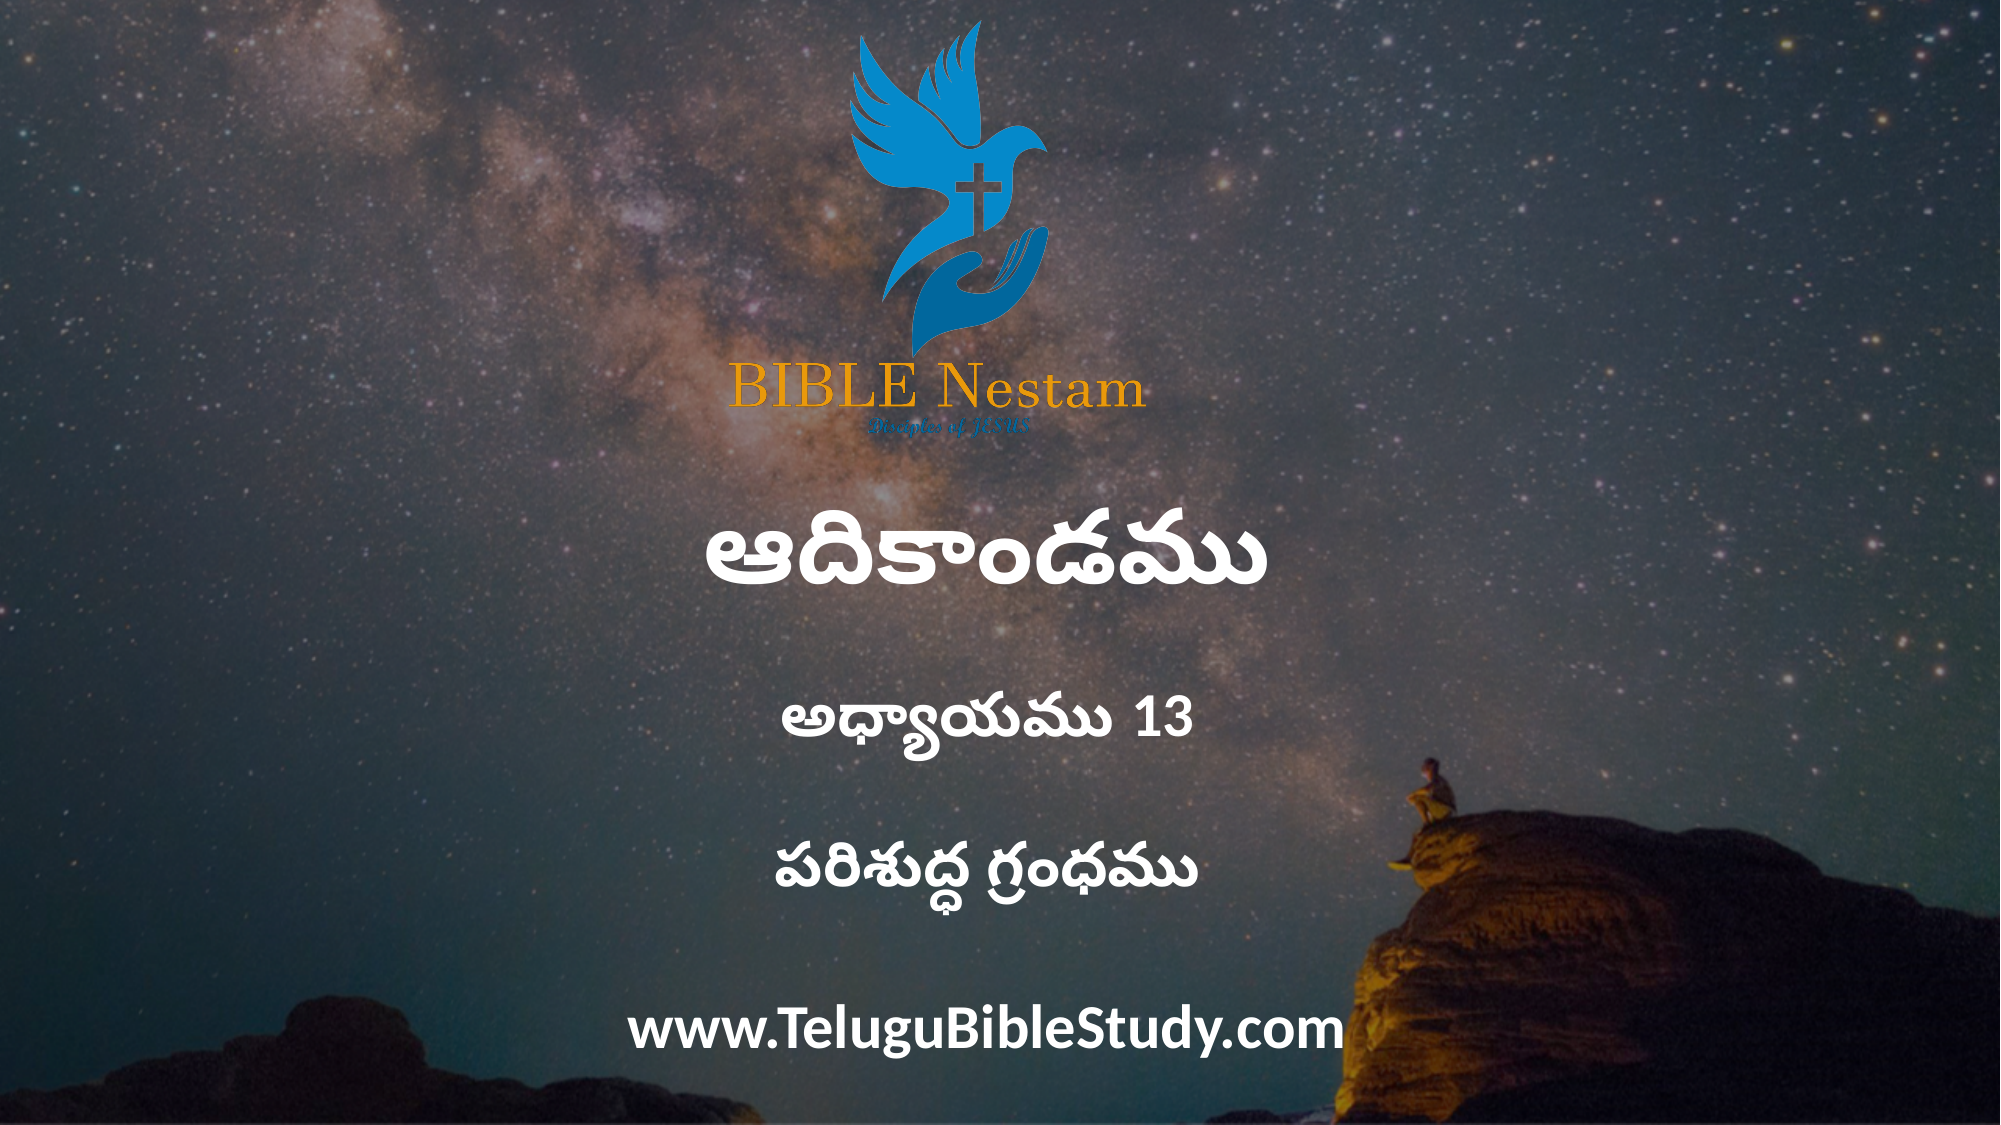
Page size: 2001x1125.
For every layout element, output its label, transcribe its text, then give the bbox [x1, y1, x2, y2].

subtitle అధ్యాయము 13 పరిశుద్ధ గ్రంధము www.TeluguBibleStudy.com [50, 666, 1925, 1084]
picture [0, 0, 2000, 1125]
title ఆదికాండము [50, 437, 1925, 646]
